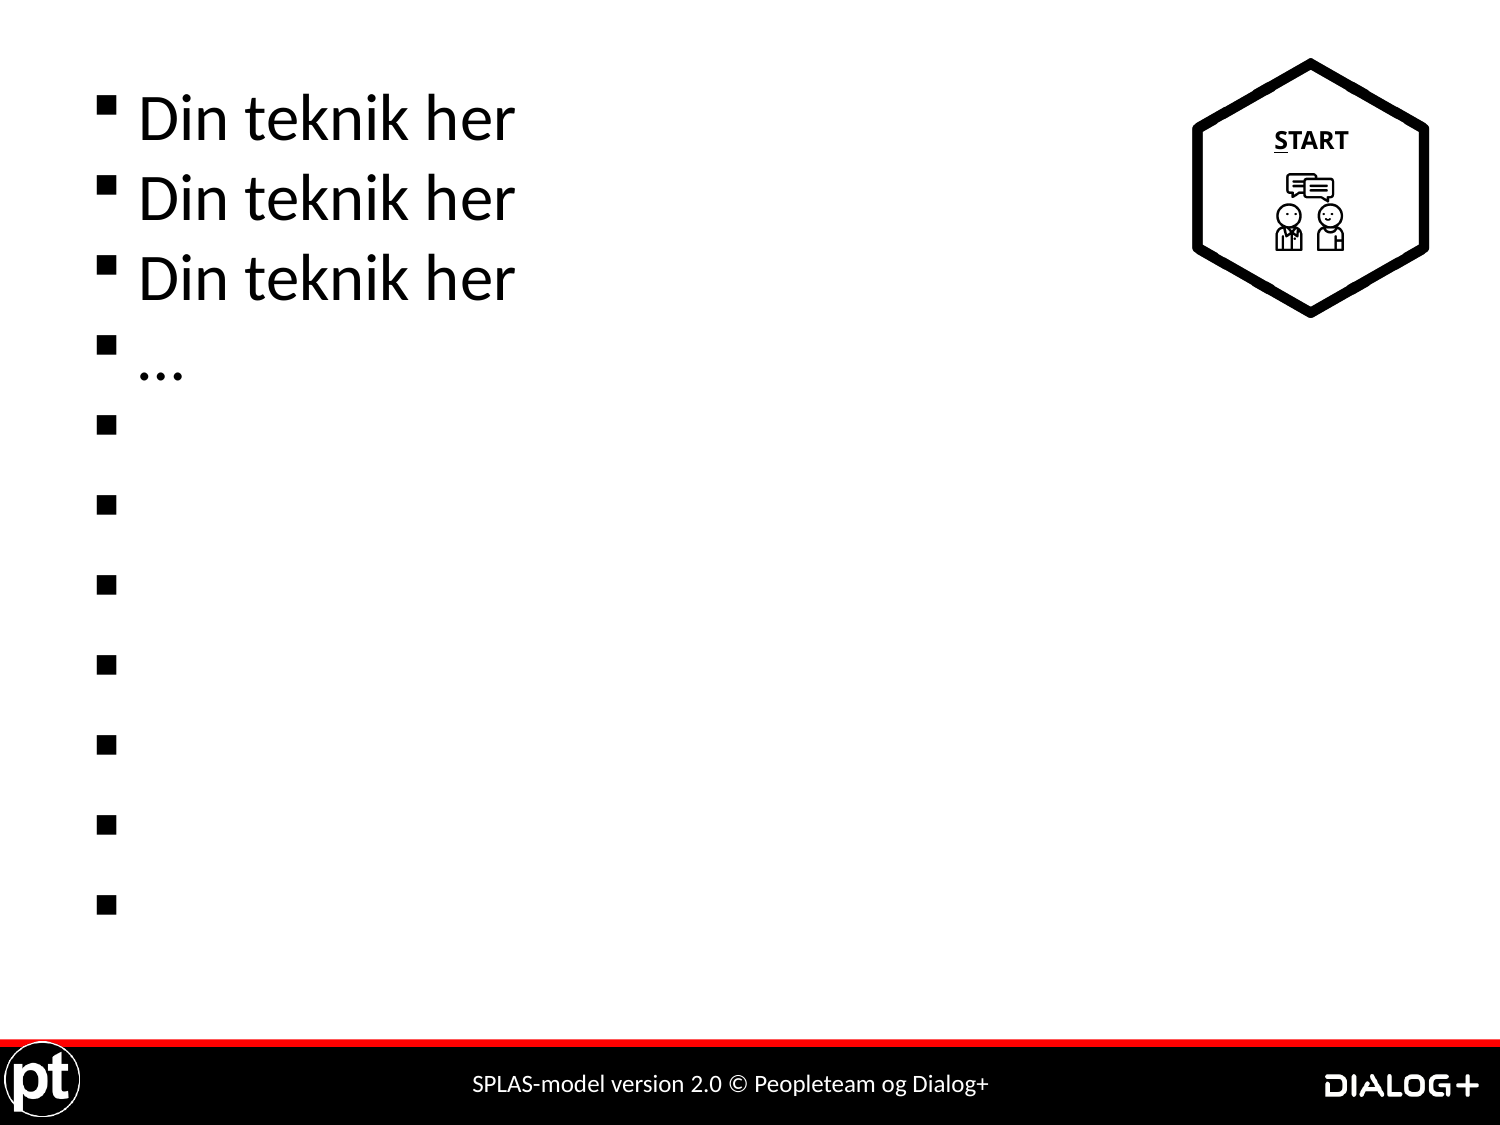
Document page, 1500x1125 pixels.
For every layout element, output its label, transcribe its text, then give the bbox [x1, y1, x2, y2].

text_box Din teknik her Din teknik her Din teknik her … [76, 66, 1235, 961]
picture [4, 1041, 80, 1117]
picture [1303, 1052, 1500, 1118]
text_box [1180, 58, 1440, 318]
